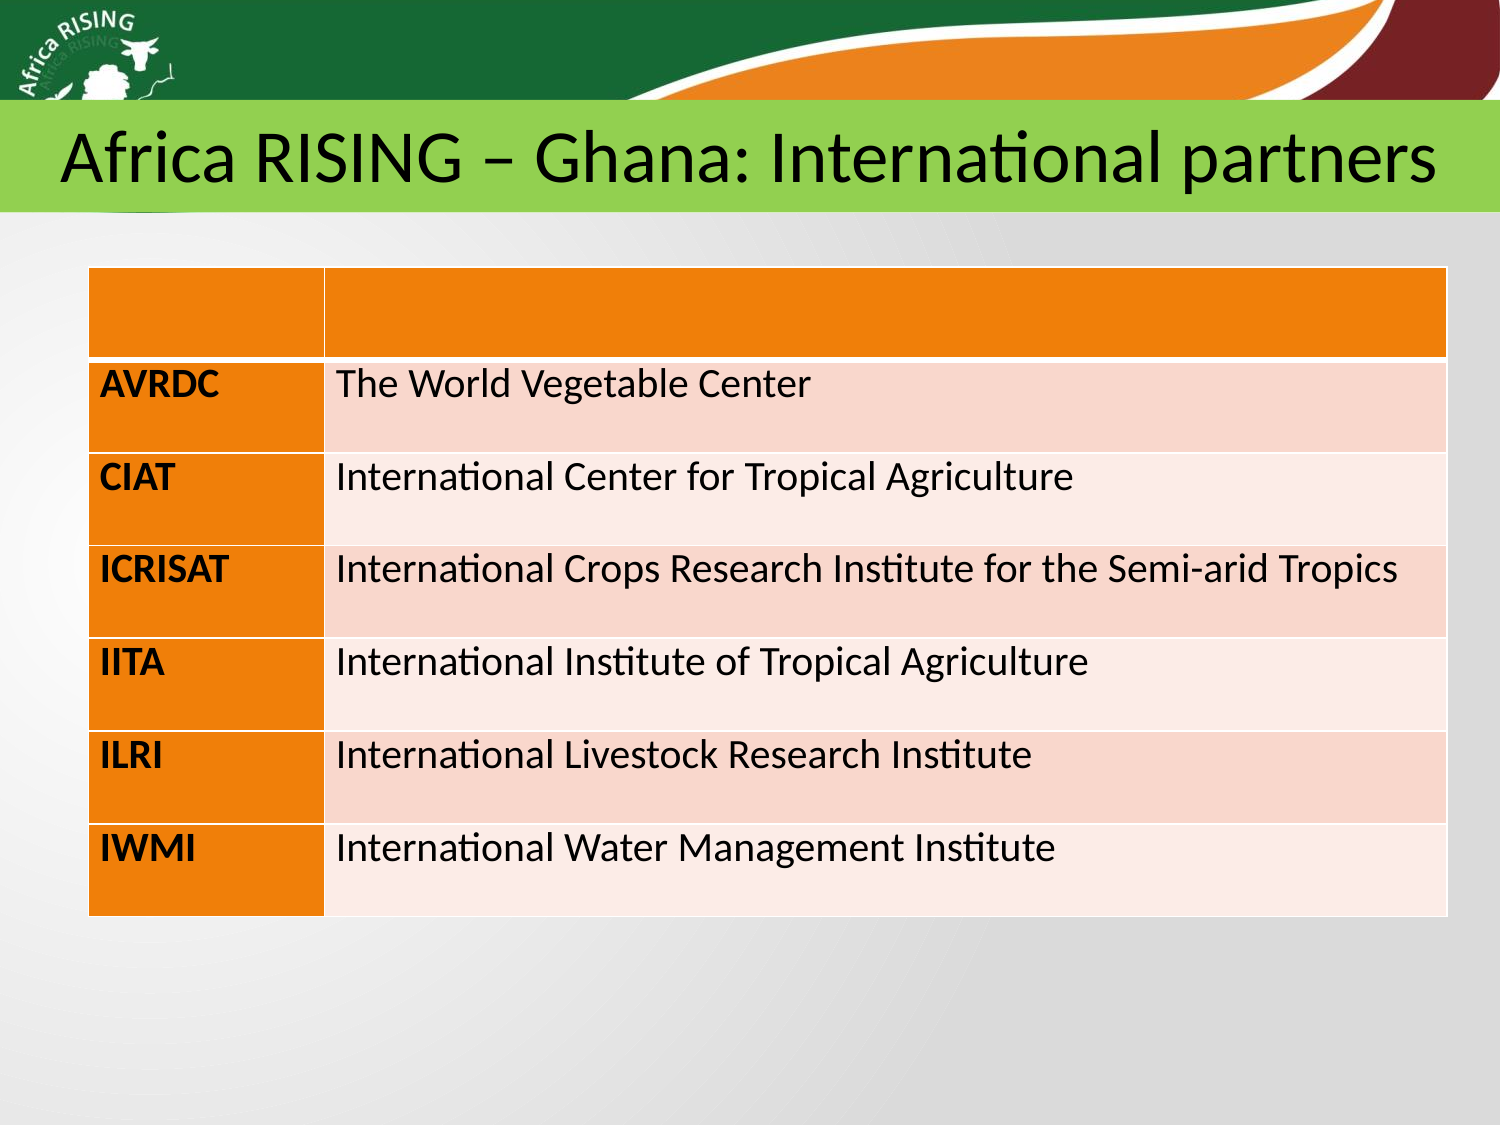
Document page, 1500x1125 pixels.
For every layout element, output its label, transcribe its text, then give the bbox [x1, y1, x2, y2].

table_cell International Crops Research Institute for the Semi-arid Tropics [325, 546, 1446, 637]
table_cell AVRDC [89, 363, 324, 452]
table_cell International Center for Tropical Agriculture [325, 454, 1446, 545]
table_cell IWMI [89, 825, 324, 916]
table_cell ILRI [89, 732, 324, 823]
table_cell The World Vegetable Center [325, 363, 1446, 452]
table_header [89, 268, 324, 357]
table_cell International Livestock Research Institute [325, 732, 1446, 823]
picture [0, 0, 1500, 99]
table_header [325, 268, 1446, 357]
text_box Africa RISING – Ghana: International partners [0, 99, 1500, 213]
table_cell CIAT [89, 454, 324, 545]
table_cell International Water Management Institute [325, 825, 1446, 916]
table_cell ICRISAT [89, 546, 324, 637]
table_cell IITA [89, 639, 324, 730]
table_cell International Institute of Tropical Agriculture [325, 639, 1446, 730]
